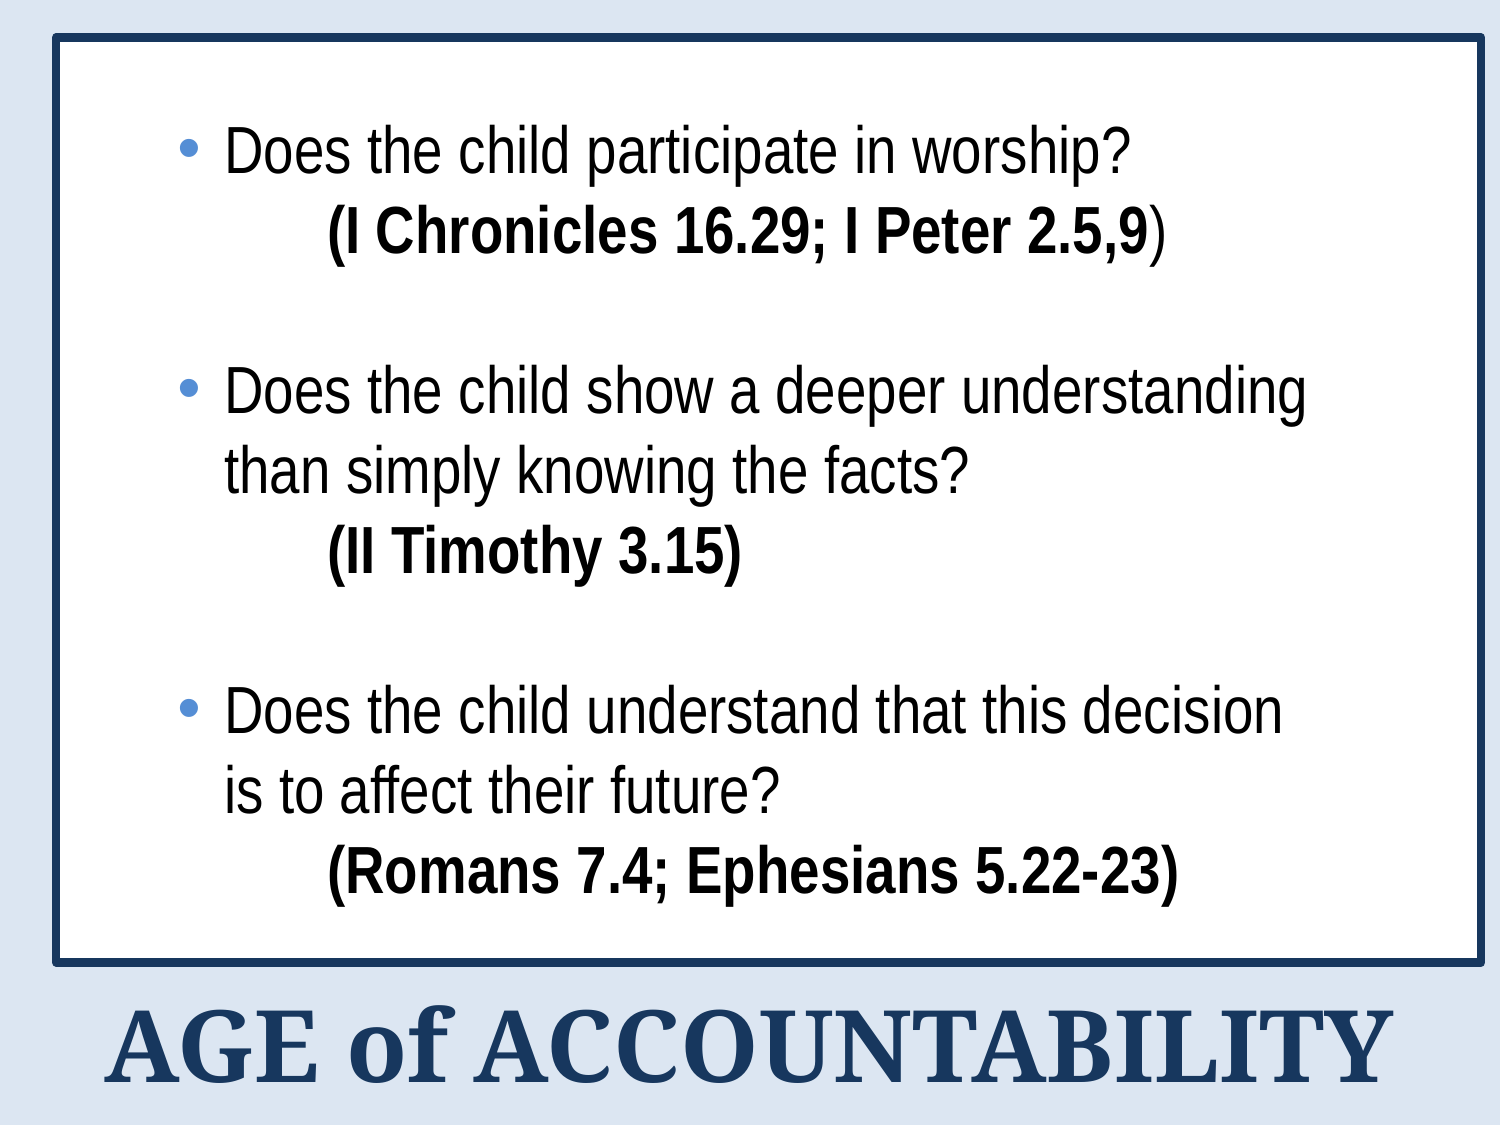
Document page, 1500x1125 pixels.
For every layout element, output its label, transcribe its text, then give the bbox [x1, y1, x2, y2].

text_box Does the child participate in worship? (I Chronicles 16.29; I Peter 2.5,9) Does the child show a deeper understanding than simply knowing the facts? (II Timothy 3.15) Does the child understand that this decision is to affect their future? (Romans 7.4; Ephesians 5.22-23) [162, 99, 1350, 960]
text_box [54, 35, 1483, 965]
text_box AGE of ACCOUNTABILITY [0, 975, 1500, 1110]
